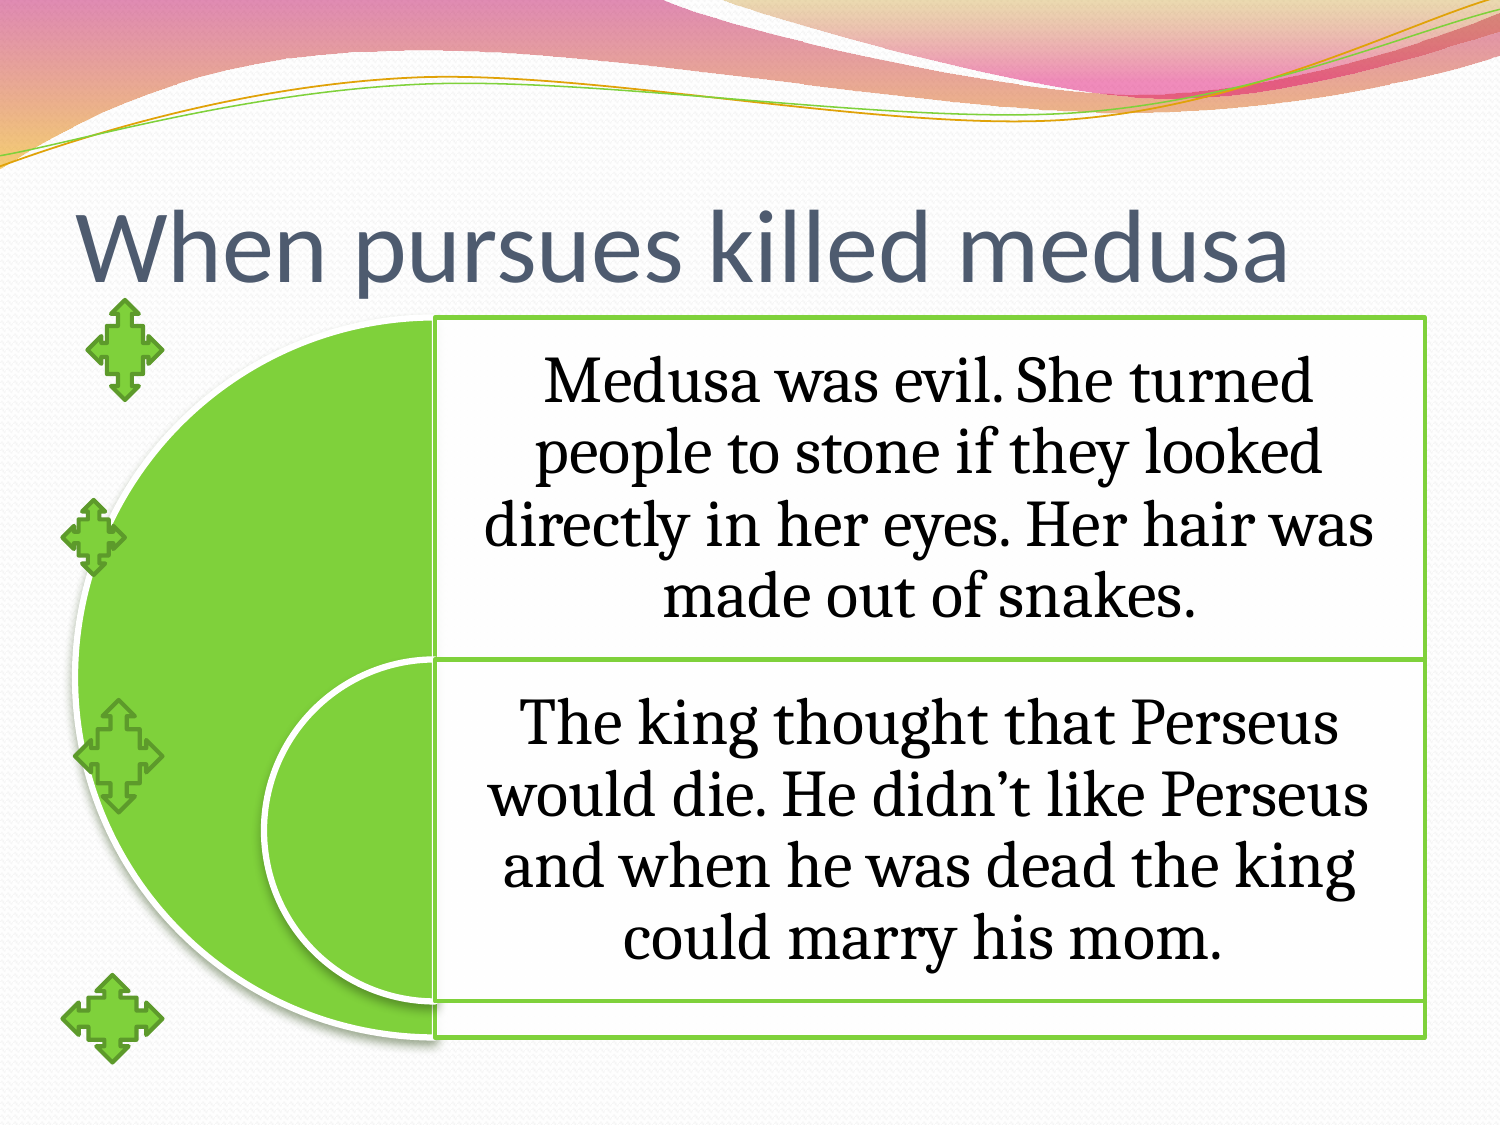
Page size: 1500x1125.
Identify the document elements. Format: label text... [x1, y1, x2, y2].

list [74, 317, 1426, 1038]
text_box [60, 1011, 67, 1027]
title When pursues killed medusa [75, 115, 1425, 303]
text_box [60, 529, 67, 546]
text_box [98, 1051, 127, 1065]
text_box [109, 297, 141, 316]
